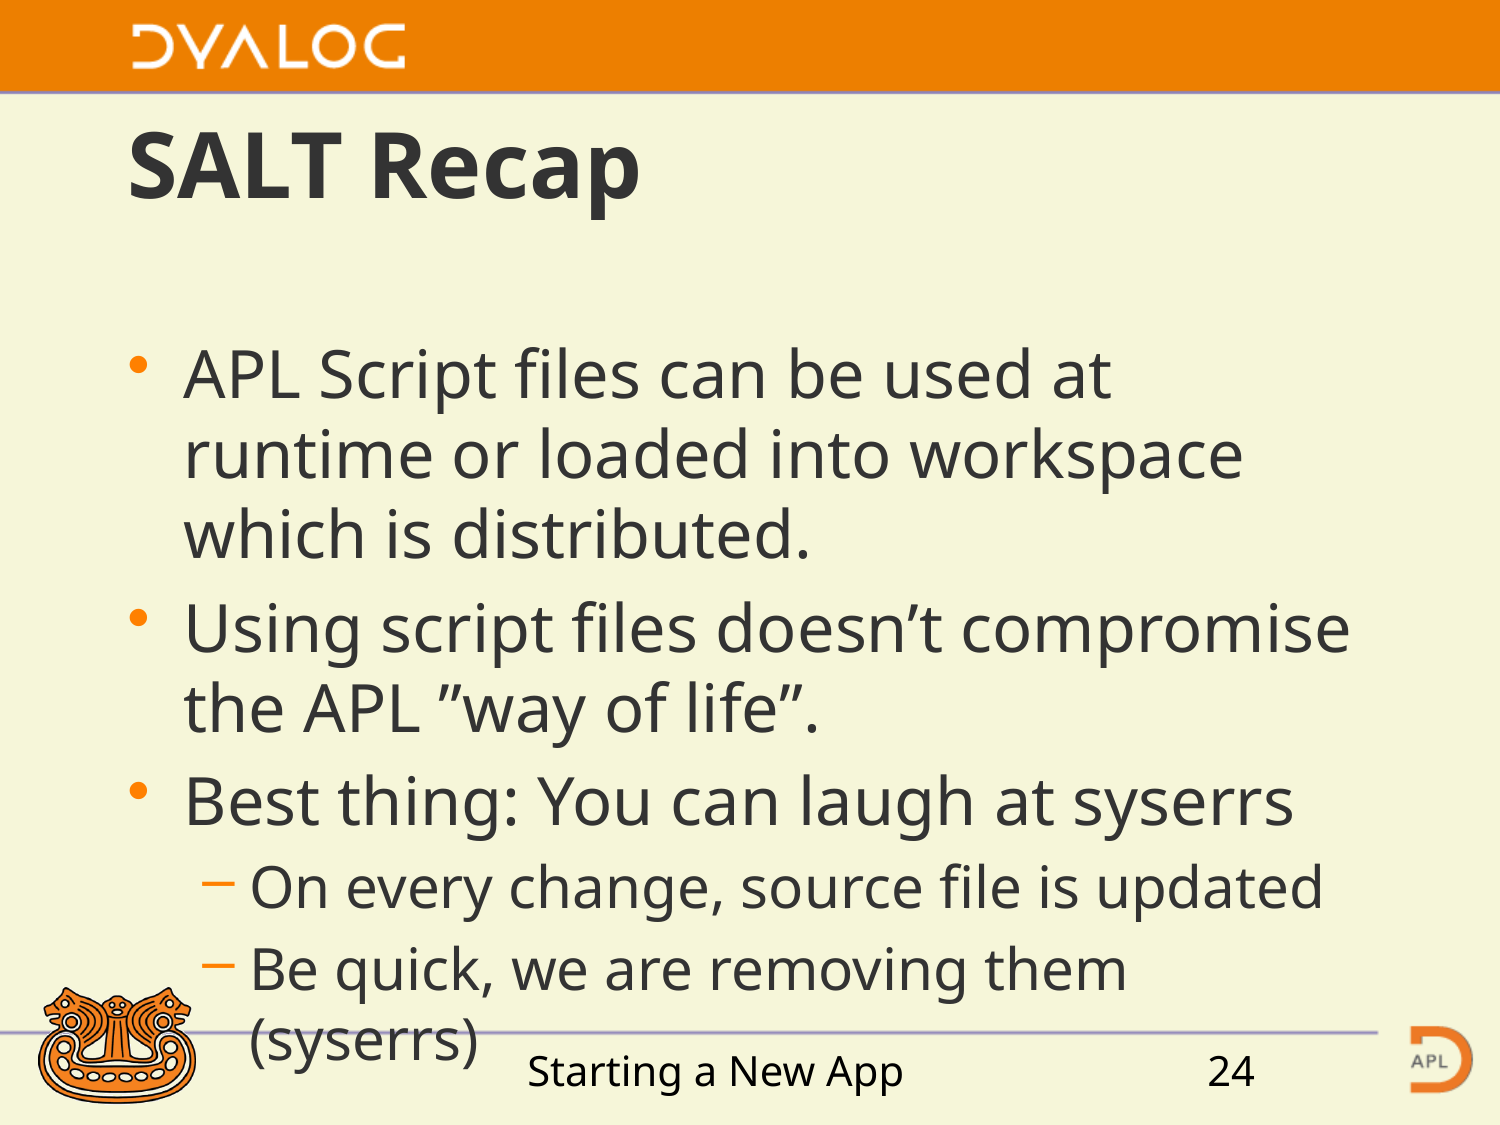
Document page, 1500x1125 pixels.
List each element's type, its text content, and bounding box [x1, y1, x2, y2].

slide_number 24 [1074, 1037, 1388, 1113]
list APL Script files can be used at runtime or loaded into workspace which is distributed. Using script files doesn’t compromise the APL ”way of life”. Best thing: You can laugh at syserrs On every change, source file is updated Be quick, we are removing them (syserrs) [112, 324, 1388, 1000]
title SALT Recap [112, 99, 1388, 288]
footer Starting a New App [512, 1037, 988, 1113]
slide_number [112, 1037, 425, 1113]
picture [0, 0, 1500, 1125]
